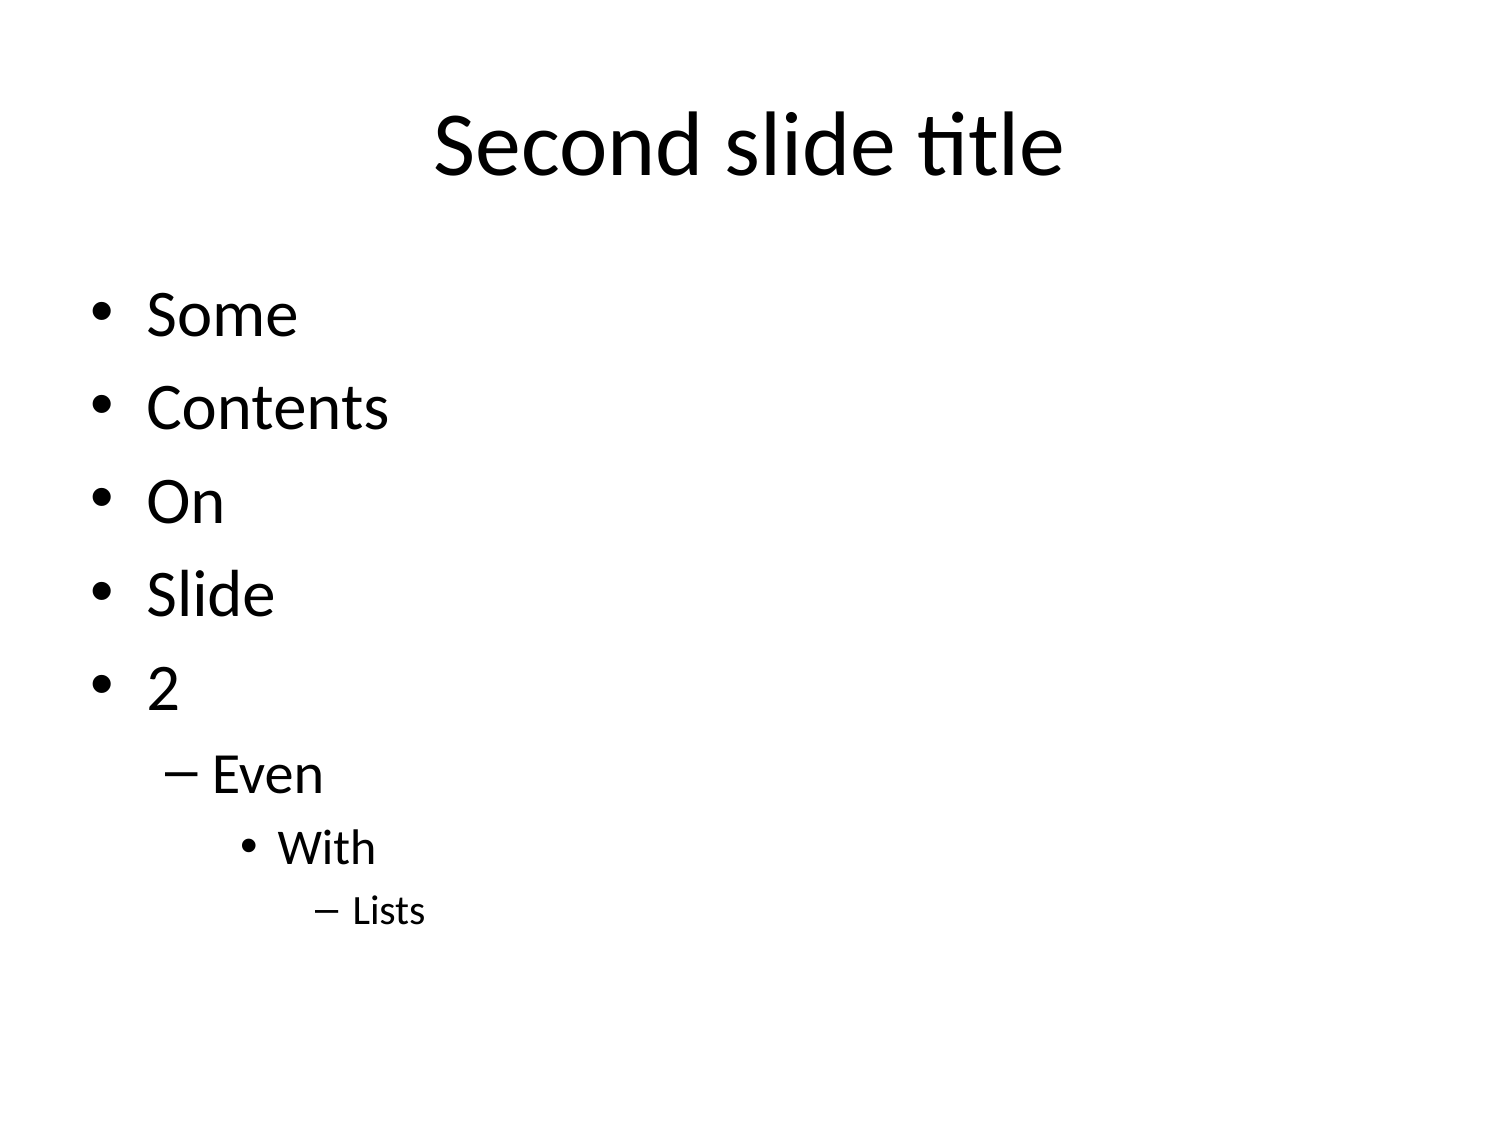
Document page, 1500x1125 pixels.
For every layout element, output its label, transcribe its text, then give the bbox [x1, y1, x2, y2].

list Some Contents On Slide 2 Even With Lists [75, 262, 1425, 1005]
title Second slide title [75, 45, 1425, 233]
